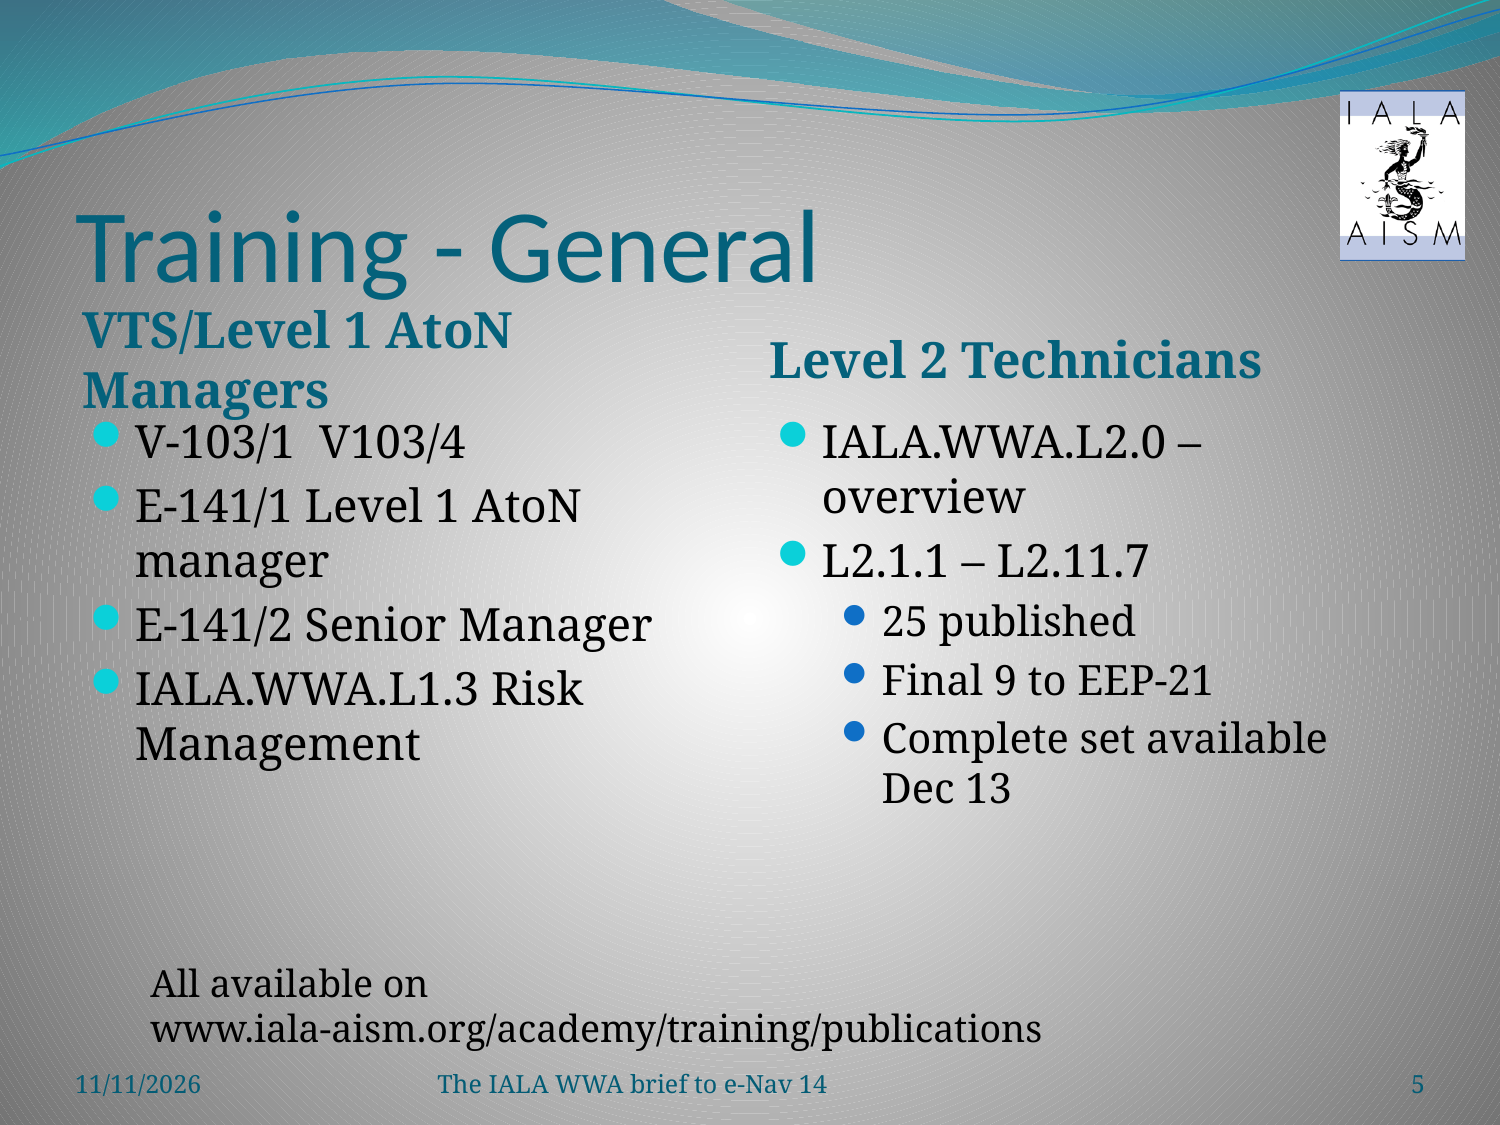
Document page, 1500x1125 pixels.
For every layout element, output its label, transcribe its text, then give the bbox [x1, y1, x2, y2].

title Training - General [75, 115, 1425, 303]
slide_number 5 [1299, 1042, 1425, 1103]
footer The IALA WWA brief to e-Nav 14 [437, 1057, 988, 1103]
list VTS/Level 1 AtoN Managers [75, 304, 738, 412]
list Level 2 Technicians [761, 305, 1425, 412]
picture [1340, 90, 1465, 261]
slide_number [75, 1042, 425, 1103]
list IALA.WWA.L2.0 – overview L2.1.1 – L2.11.7 25 published Final 9 to EEP-21 Complete set available Dec 13 [761, 412, 1425, 1042]
text_box All available on www.iala-aism.org/academy/training/publications [135, 952, 1306, 1057]
list V-103/1 V103/4 E-141/1 Level 1 AtoN manager E-141/2 Senior Manager IALA.WWA.L1.3 Risk Management [75, 412, 738, 941]
